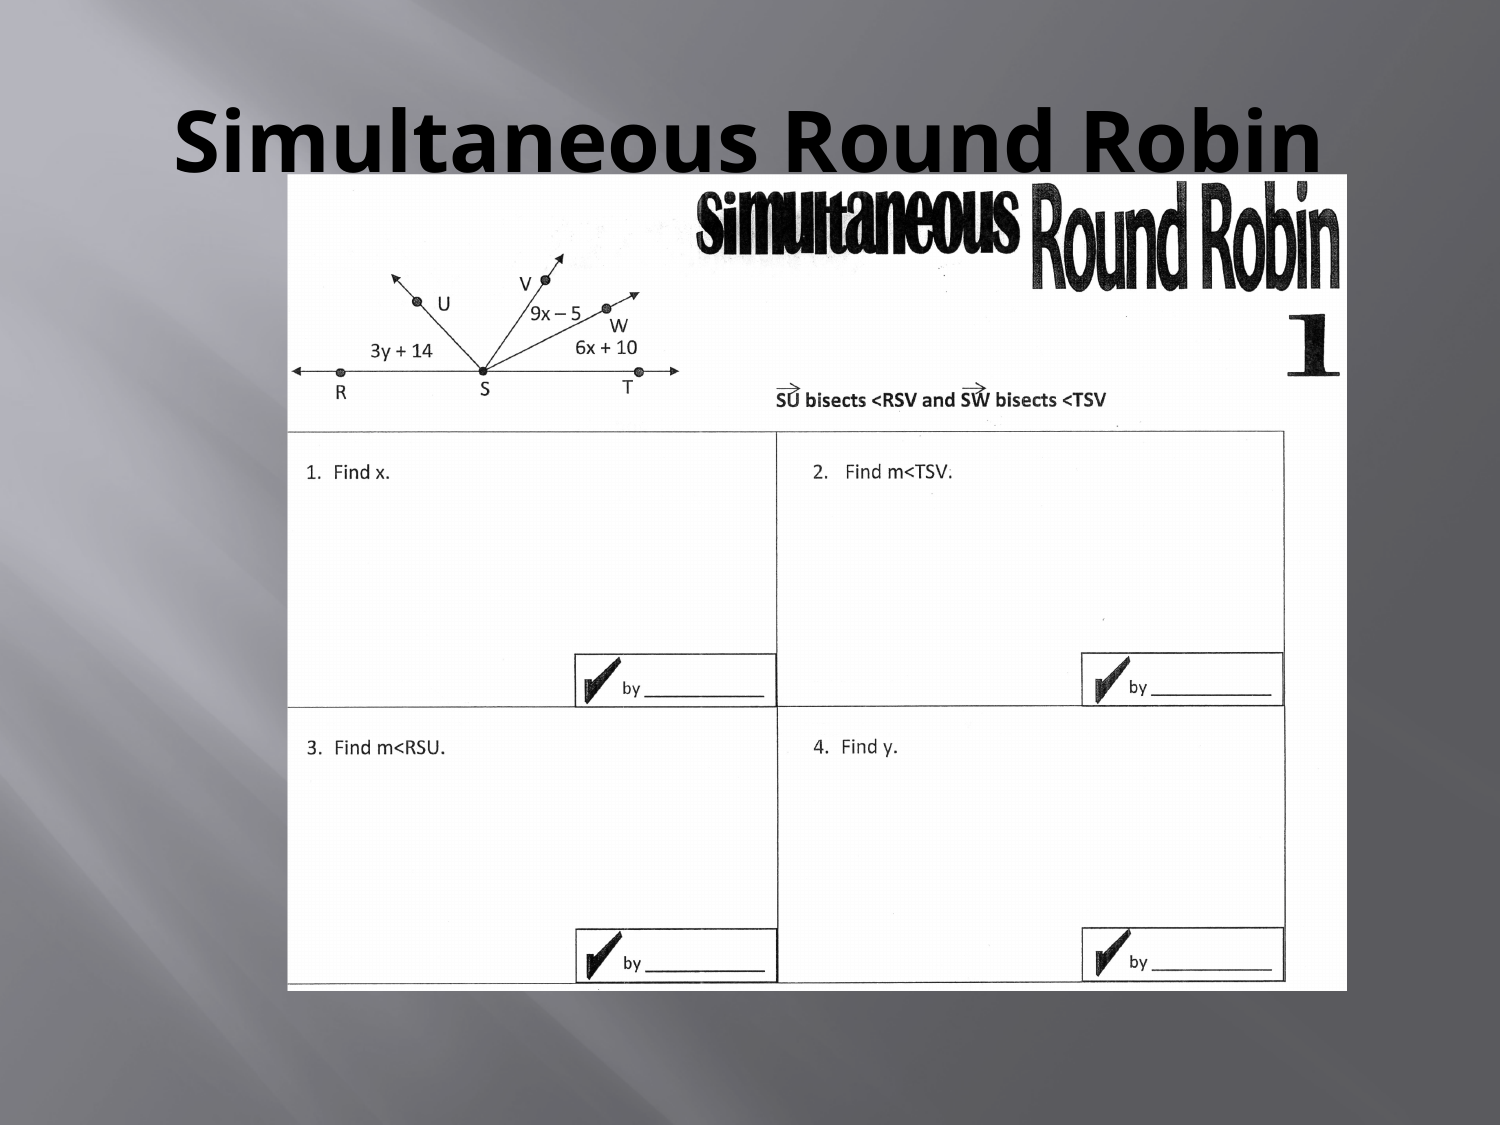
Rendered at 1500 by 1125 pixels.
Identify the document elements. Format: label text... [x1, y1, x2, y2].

picture [288, 175, 408, 990]
picture [1225, 175, 1347, 990]
title Simultaneous Round Robin [75, 45, 1425, 233]
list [408, 53, 1225, 1113]
